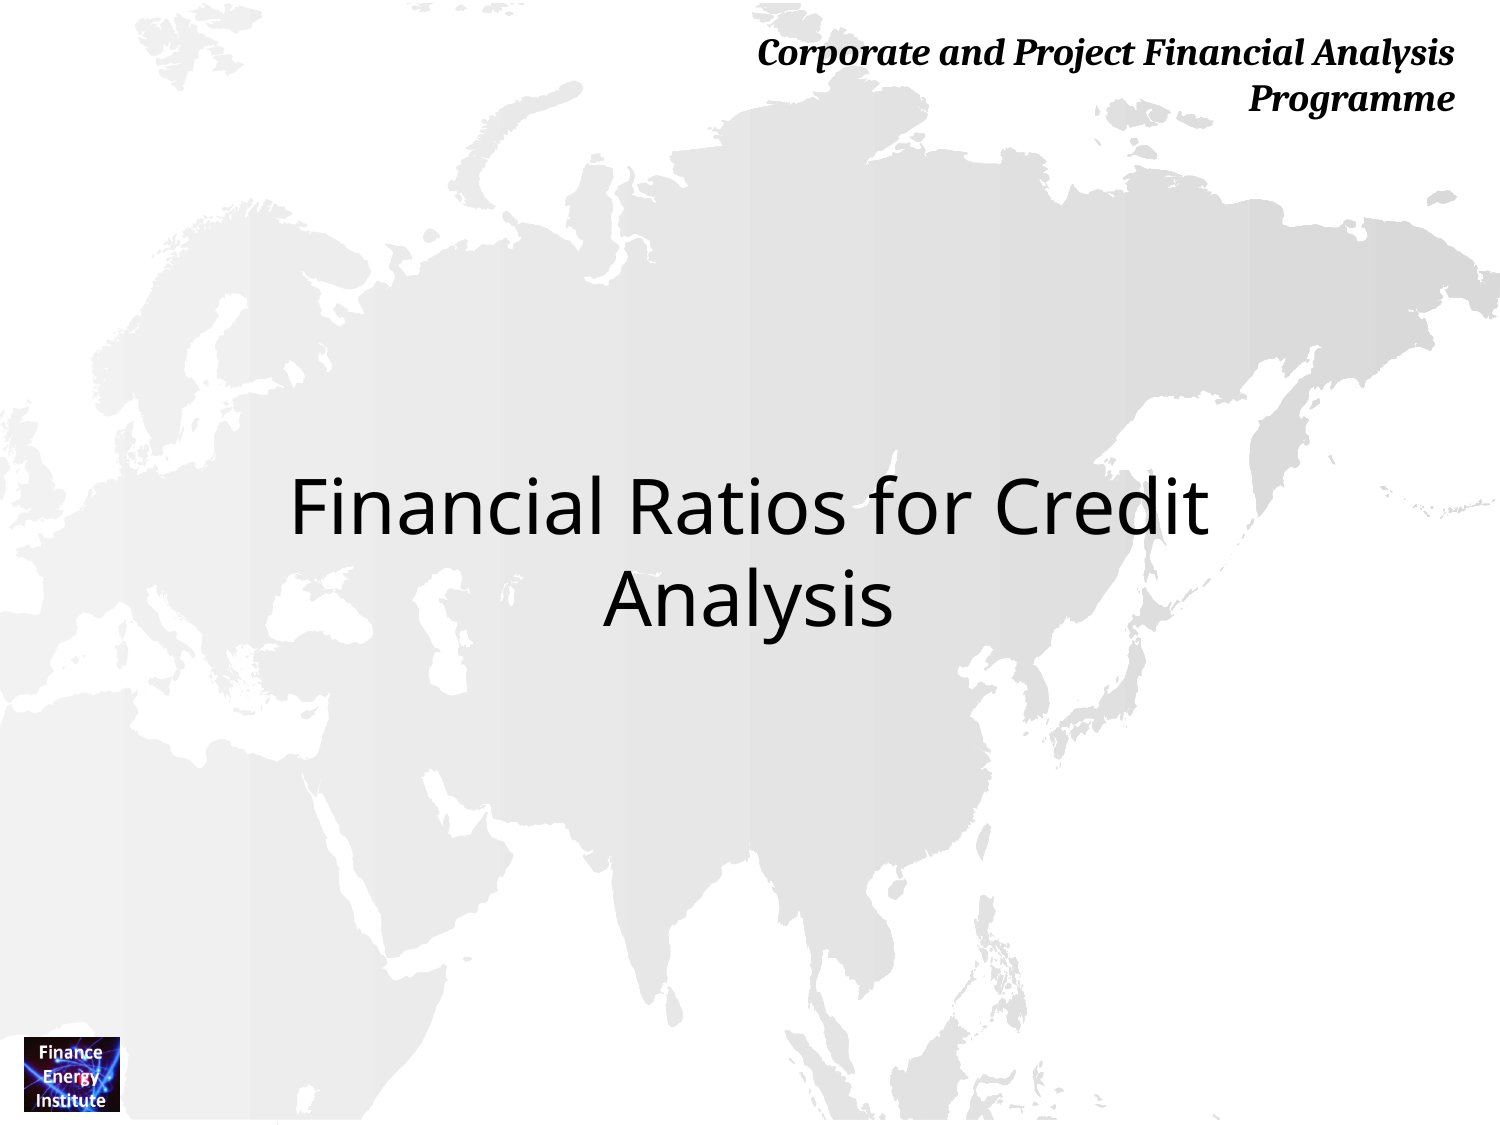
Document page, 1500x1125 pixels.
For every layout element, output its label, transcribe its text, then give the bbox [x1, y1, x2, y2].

picture [24, 1037, 120, 1112]
title Financial Ratios for Credit Analysis [149, 299, 1351, 800]
